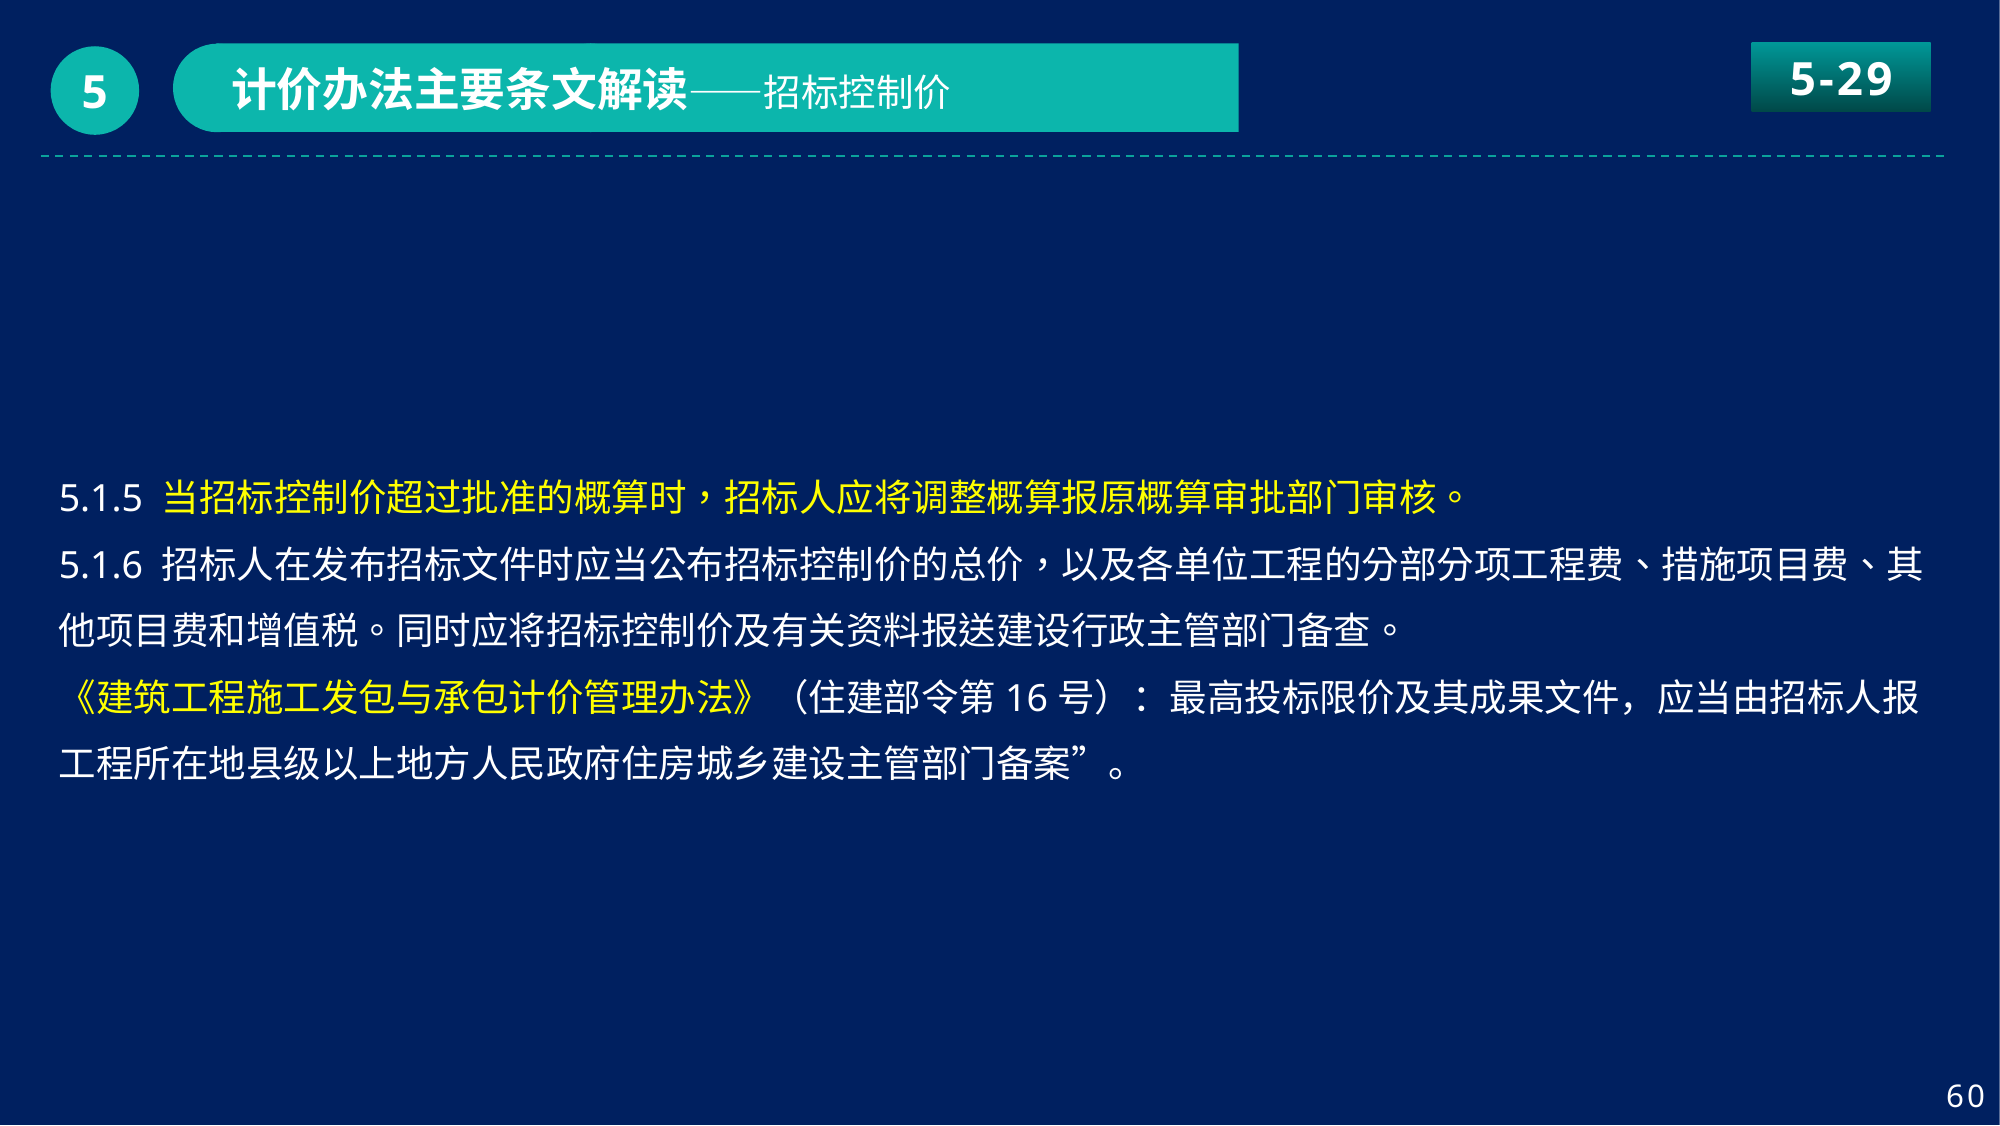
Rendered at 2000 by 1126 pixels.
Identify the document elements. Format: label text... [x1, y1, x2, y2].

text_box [40, 43, 1950, 157]
text_box 60 [1905, 1065, 2000, 1126]
text_box 5.1.5 当招标控制价超过批准的概算时，招标人应将调整概算报原概算审批部门审核。 5.1.6 招标人在发布招标文件时应当公布招标控制价的总价，以及各单位工程的分部分项工程费、措施项目费、其他项目费和增值税。同时应将招标控制价及有关资料报送建设行政主管部门备查。 《建筑工程施工发包与承包计价管理办法》（住建部令第16号）：最高投标限价及其成果文件，应当由招标人报工程所在地县级以上地方人民政府住房城乡建设主管部门备案”。 [44, 445, 1951, 793]
